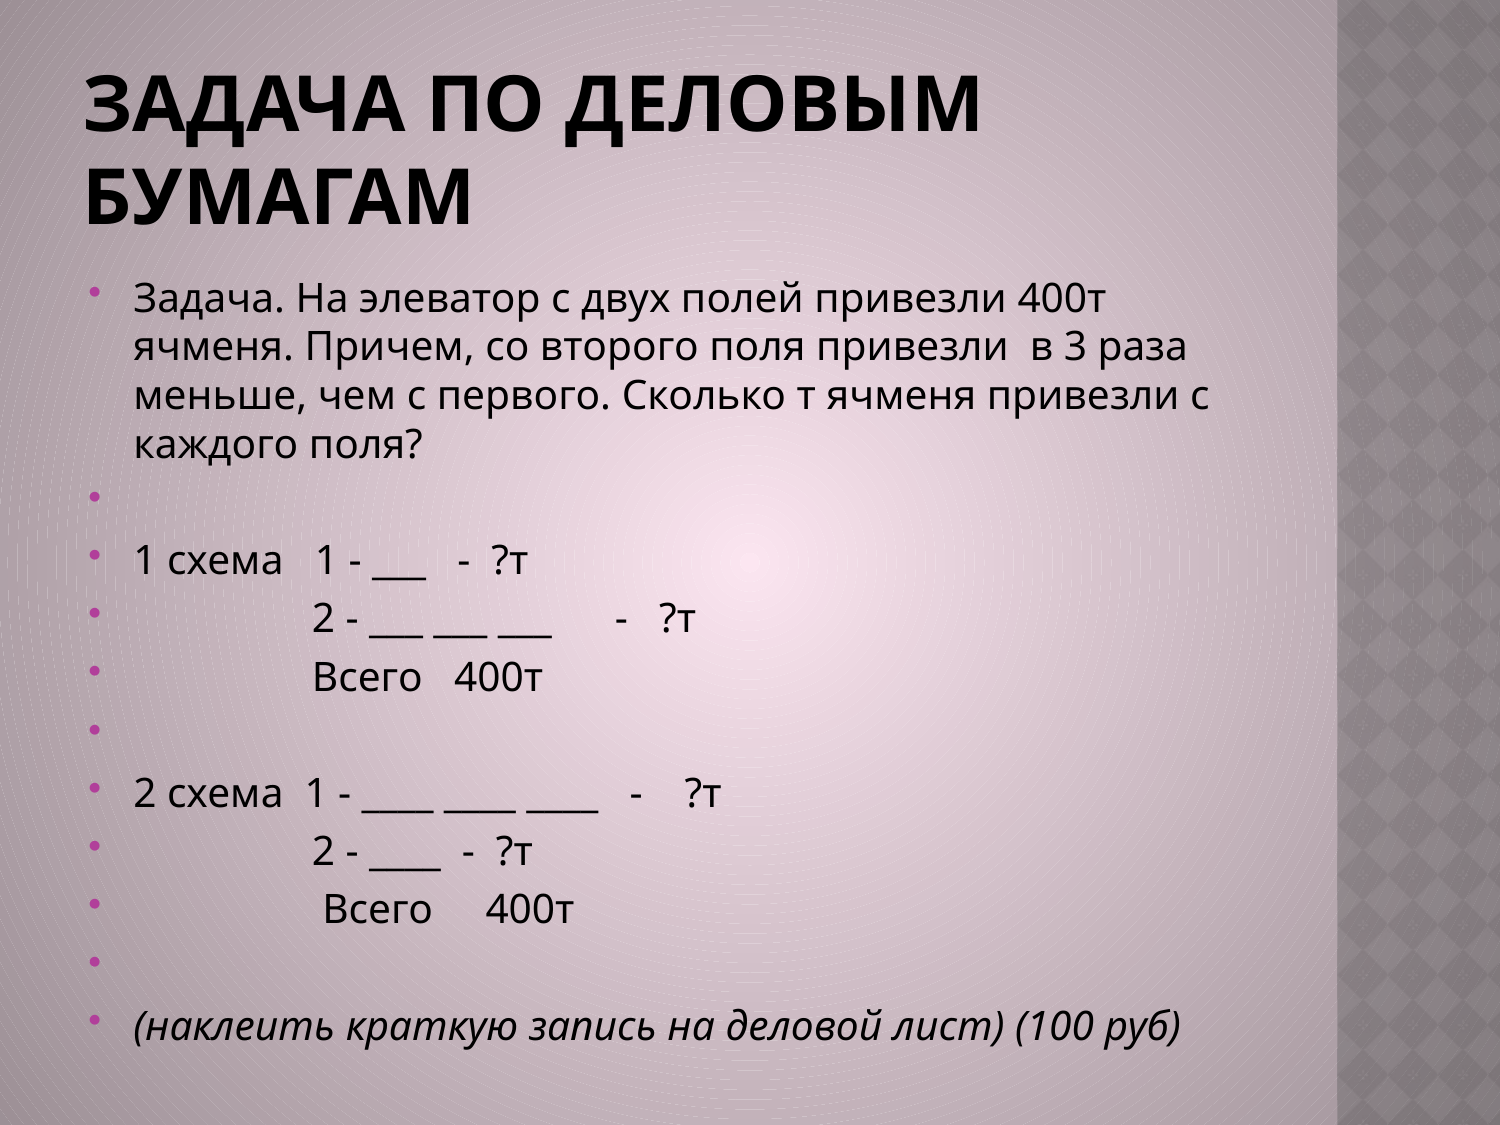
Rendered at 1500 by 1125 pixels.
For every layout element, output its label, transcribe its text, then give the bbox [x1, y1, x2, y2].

list Задача. На элеватор с двух полей привезли 400т ячменя. Причем, со второго поля привезли в 3 раза меньше, чем с первого. Сколько т ячменя привезли с каждого поля? 1 схема 1 - ___ - ?т 2 - ___ ___ ___ - ?т Всего 400т 2 схема 1 - ____ ____ ____ - ?т 2 - ____ - ?т Всего 400т (наклеить краткую запись на деловой лист) (100 руб) [75, 264, 1263, 1059]
title задача по деловым бумагам [75, 52, 1263, 240]
